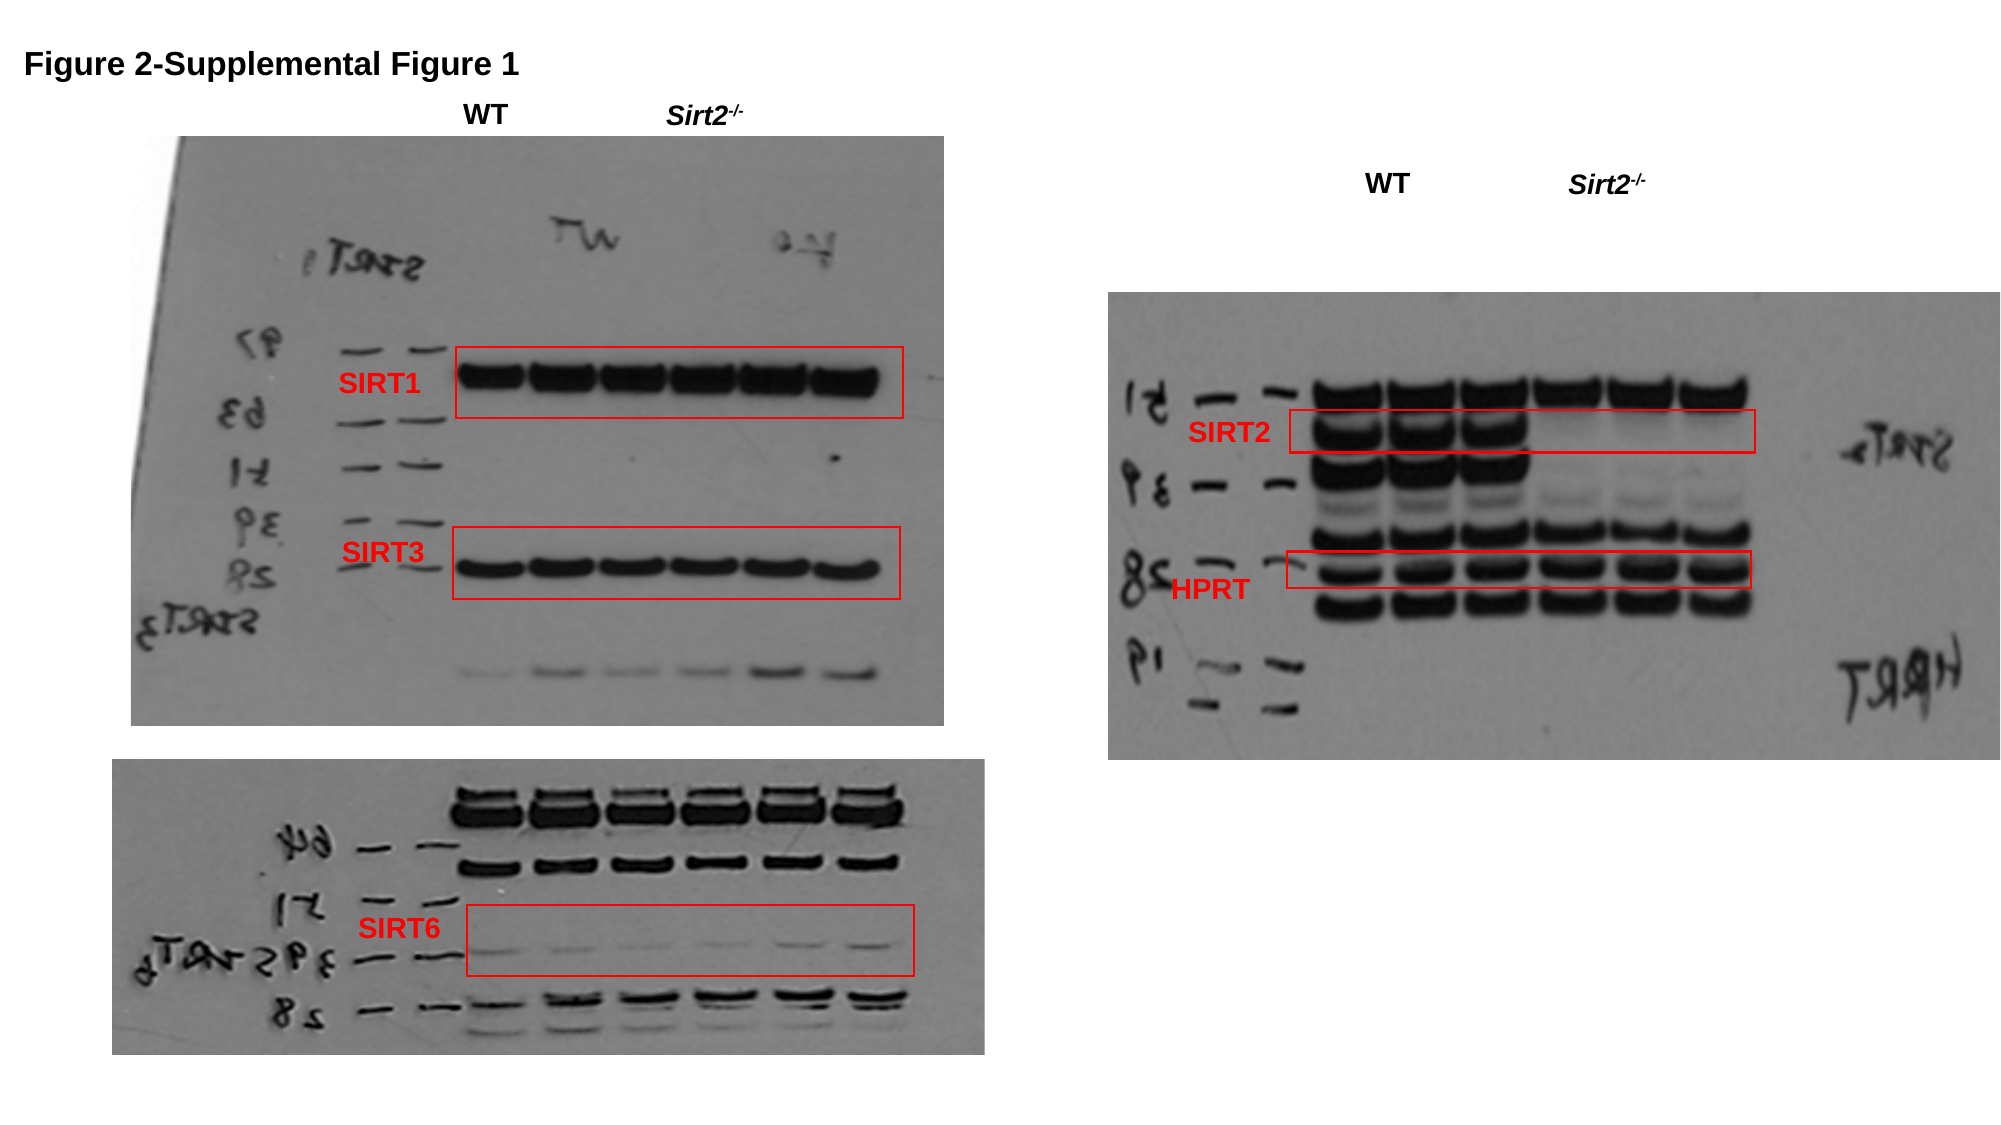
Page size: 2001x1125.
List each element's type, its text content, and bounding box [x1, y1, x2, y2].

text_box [448, 88, 793, 139]
text_box Figure 2-Supplemental Figure 1 [9, 34, 536, 89]
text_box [111, 759, 985, 1055]
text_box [1350, 157, 1695, 208]
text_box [1108, 291, 2000, 760]
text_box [130, 136, 944, 734]
